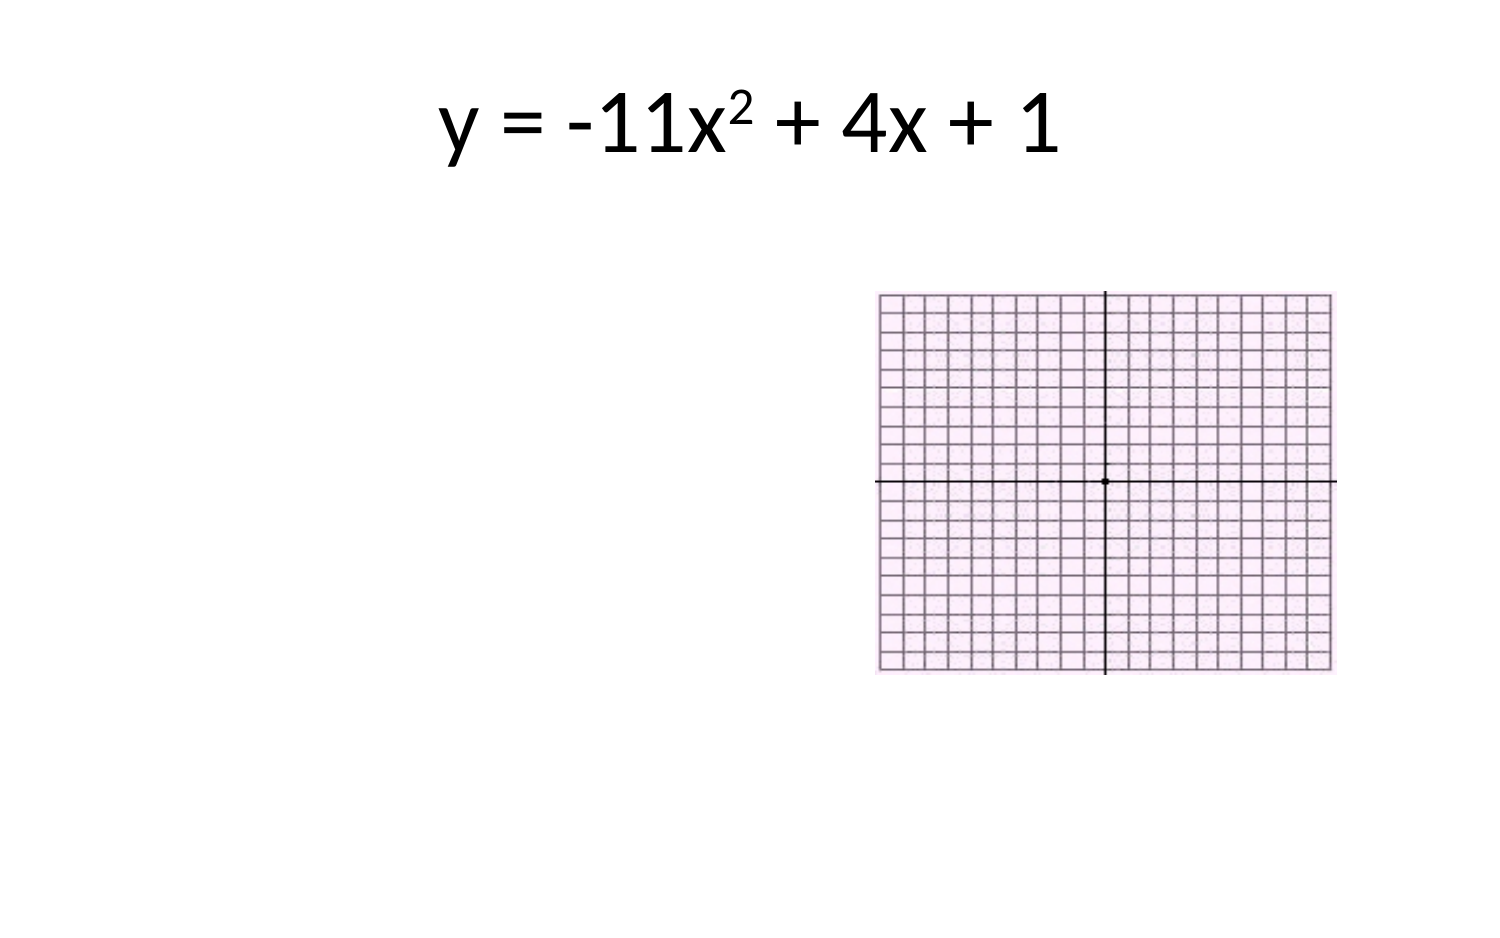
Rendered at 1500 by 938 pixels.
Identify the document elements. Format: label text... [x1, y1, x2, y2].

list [874, 291, 1337, 675]
title y = -11x2 + 4x + 1 [75, 37, 1425, 194]
